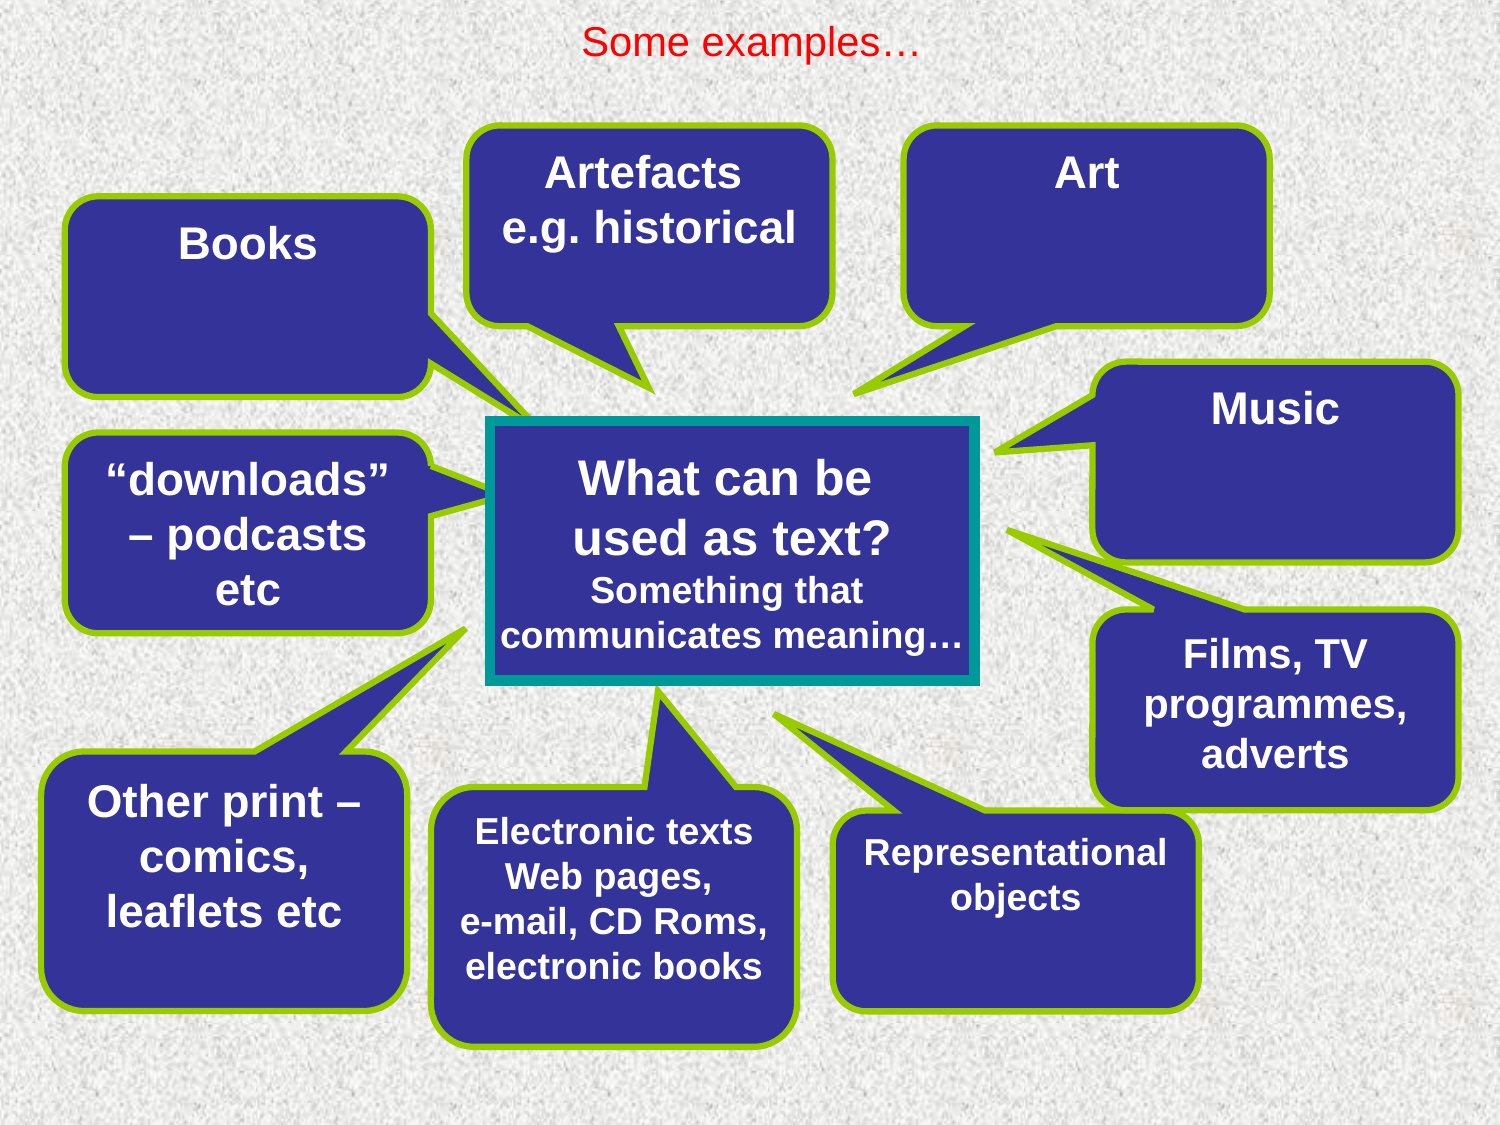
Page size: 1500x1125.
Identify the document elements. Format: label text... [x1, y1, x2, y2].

text_box “downloads” – podcasts etc [64, 432, 490, 634]
text_box Electronic texts Web pages, e-mail, CD Roms, electronic books [430, 691, 798, 1047]
title Some examples… [76, 0, 1428, 81]
text_box Other print – comics, leaflets etc [41, 628, 466, 1012]
text_box Artefacts e.g. historical [466, 125, 833, 388]
text_box What can be used as text? Something that communicates meaning… [490, 420, 975, 681]
picture [0, 0, 1500, 1125]
text_box Books [64, 196, 531, 420]
text_box Representational objects [773, 713, 1199, 1012]
text_box Art [853, 125, 1270, 395]
text_box Films, TV programmes, adverts [1007, 529, 1459, 811]
text_box Music [994, 361, 1459, 563]
